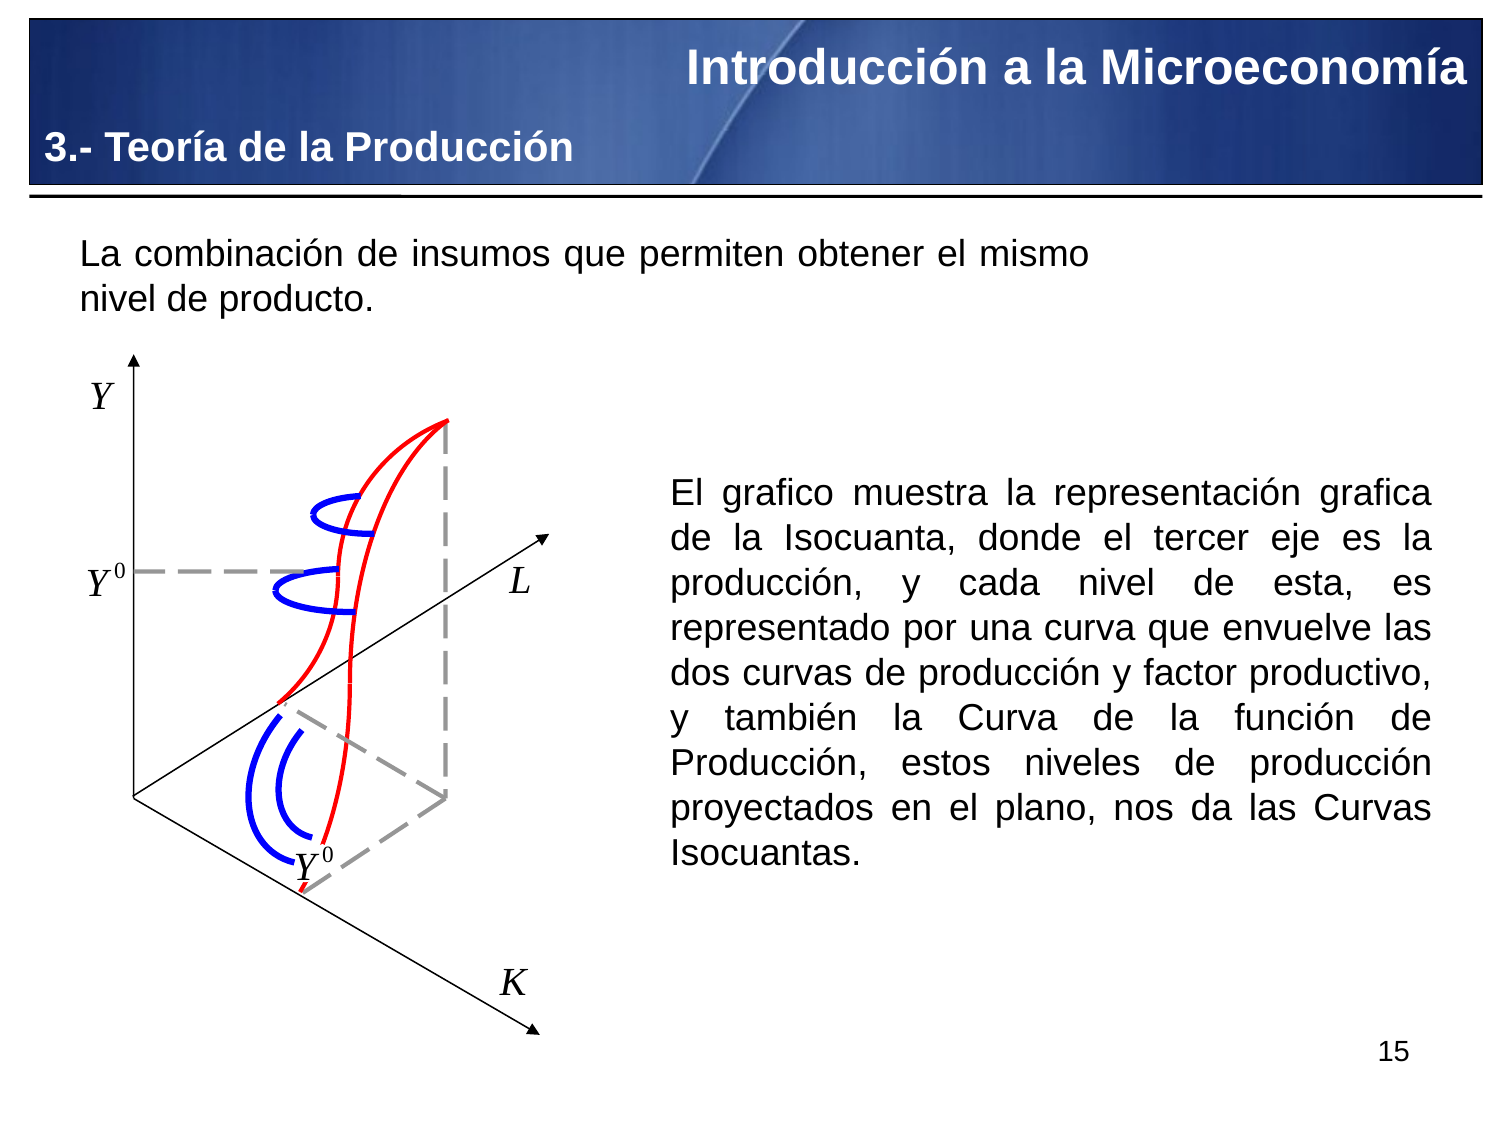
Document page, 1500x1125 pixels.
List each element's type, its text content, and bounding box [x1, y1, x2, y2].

slide_number 15 [1074, 1024, 1426, 1103]
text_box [81, 353, 550, 1036]
text_box La combinación de insumos que permiten obtener el mismo nivel de producto. [64, 221, 1105, 326]
text_box [29, 19, 1483, 185]
text_box 3.- Teoría de la Producción [29, 112, 632, 178]
text_box El grafico muestra la representación grafica de la Isocuanta, donde el tercer eje es la producción, y cada nivel de esta, es representado por una curva que envuelve las dos curvas de producción y factor productivo, y también la Curva de la función de Producción, estos niveles de producción proyectados en el plano, nos da las Curvas Isocuantas. [655, 460, 1447, 881]
text_box Introducción a la Microeconomía [608, 26, 1483, 102]
